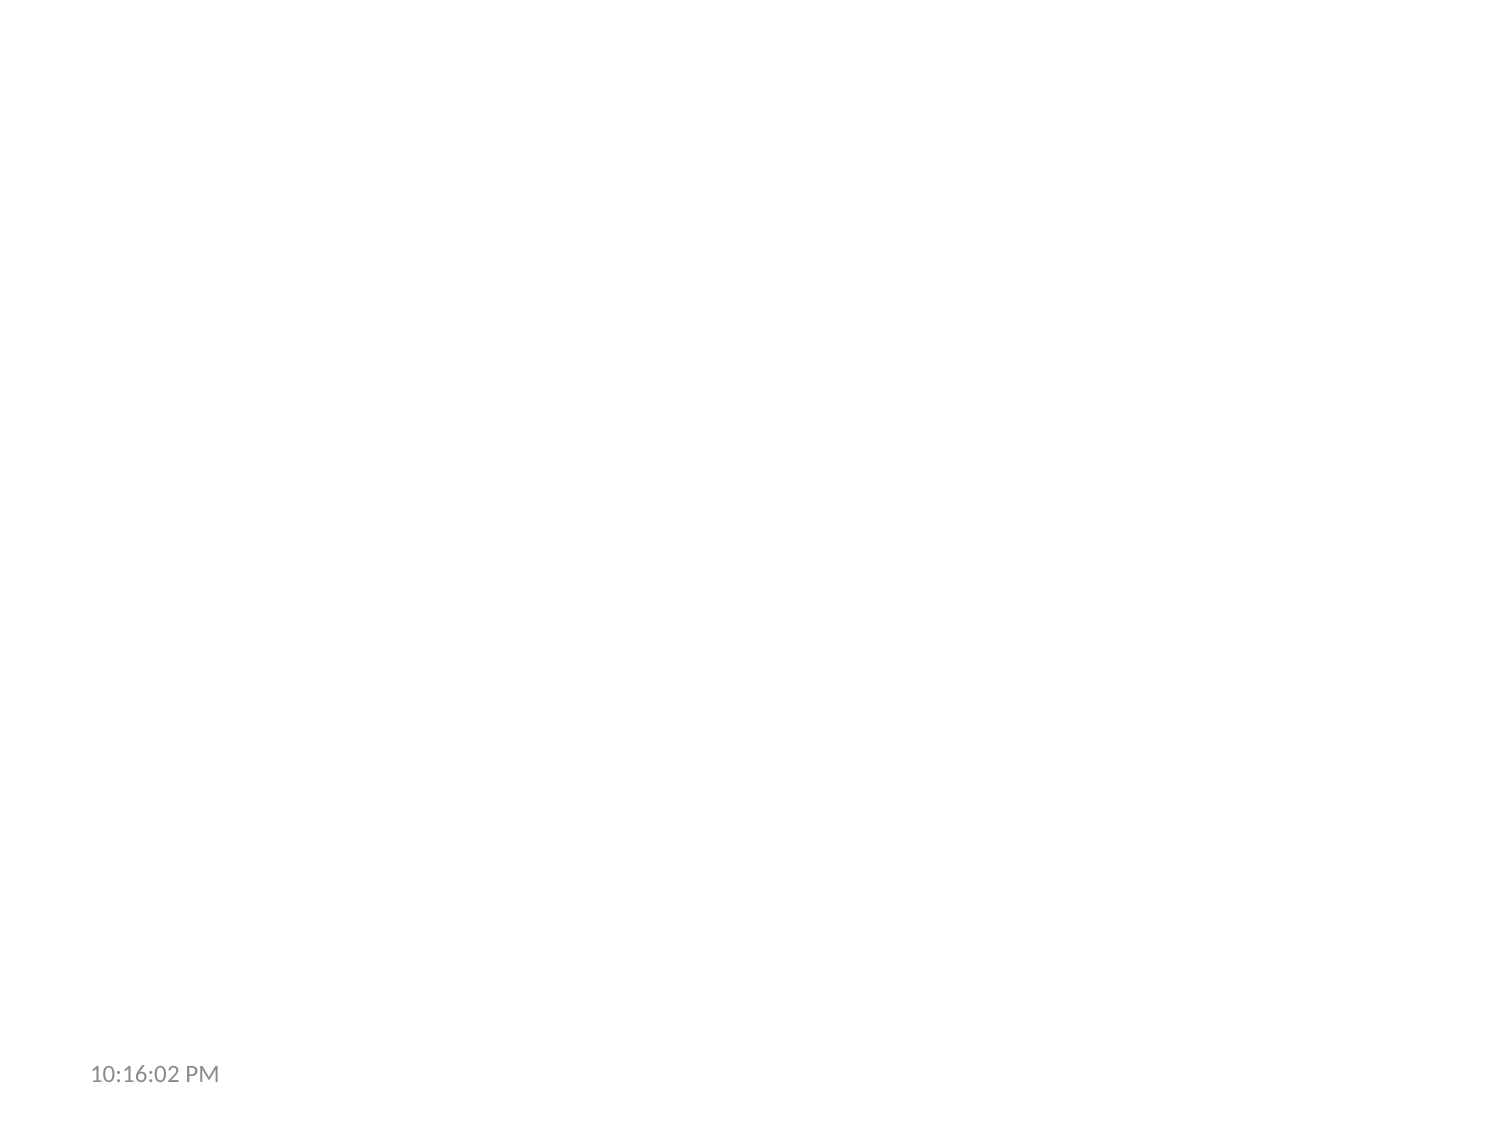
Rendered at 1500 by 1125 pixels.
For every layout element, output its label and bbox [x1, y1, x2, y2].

slide_number [75, 1042, 425, 1103]
